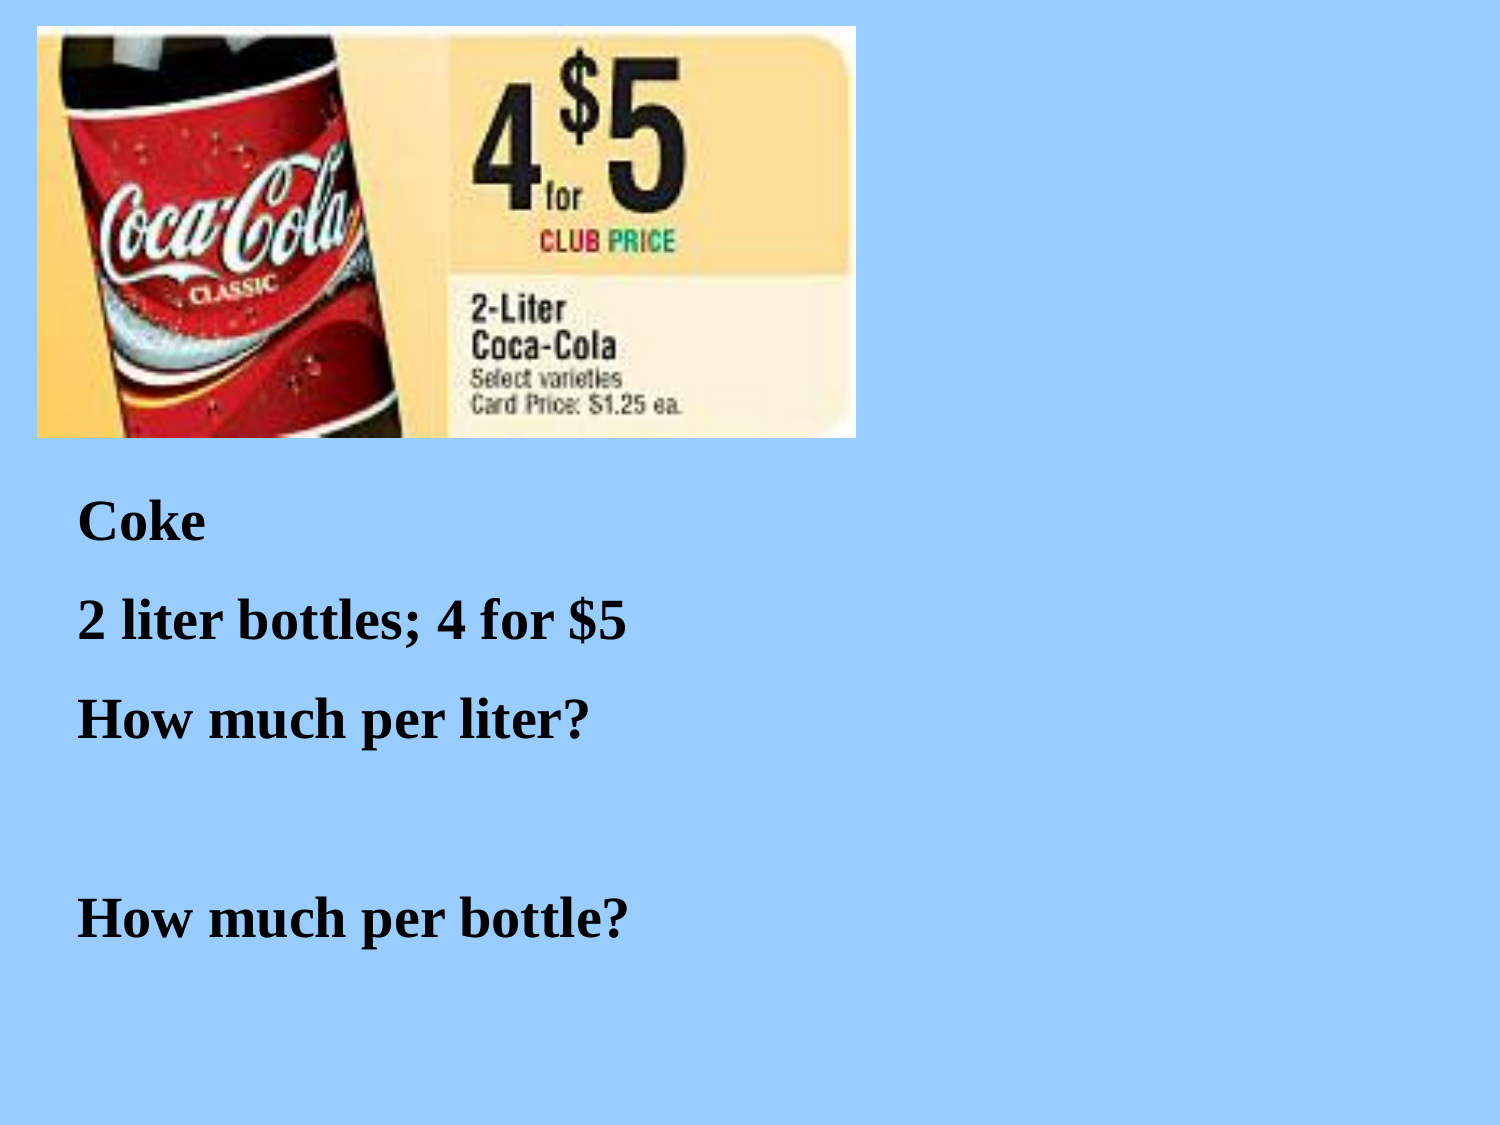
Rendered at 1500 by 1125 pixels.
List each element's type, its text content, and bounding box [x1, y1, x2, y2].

picture [37, 26, 857, 438]
text_box Coke 2 liter bottles; 4 for $5 How much per liter? How much per bottle? [62, 474, 688, 957]
